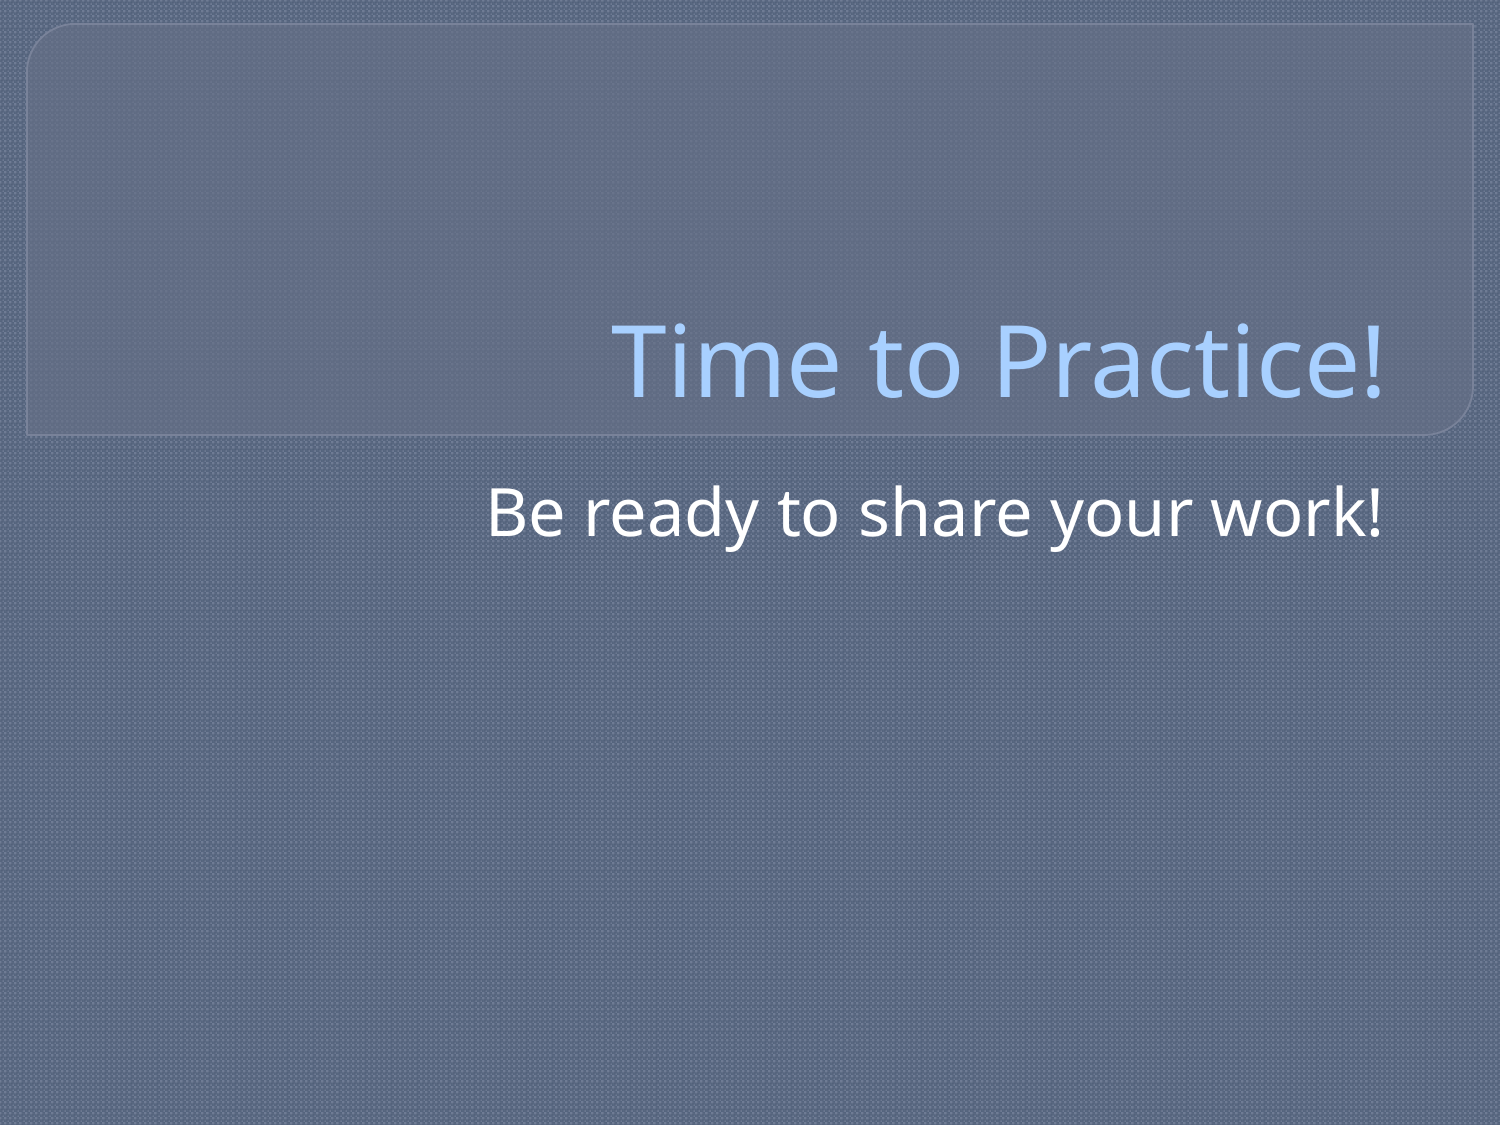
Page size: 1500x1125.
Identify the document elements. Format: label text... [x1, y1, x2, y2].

title Time to Practice! [76, 62, 1427, 425]
subtitle Be ready to share your work! [350, 462, 1427, 750]
